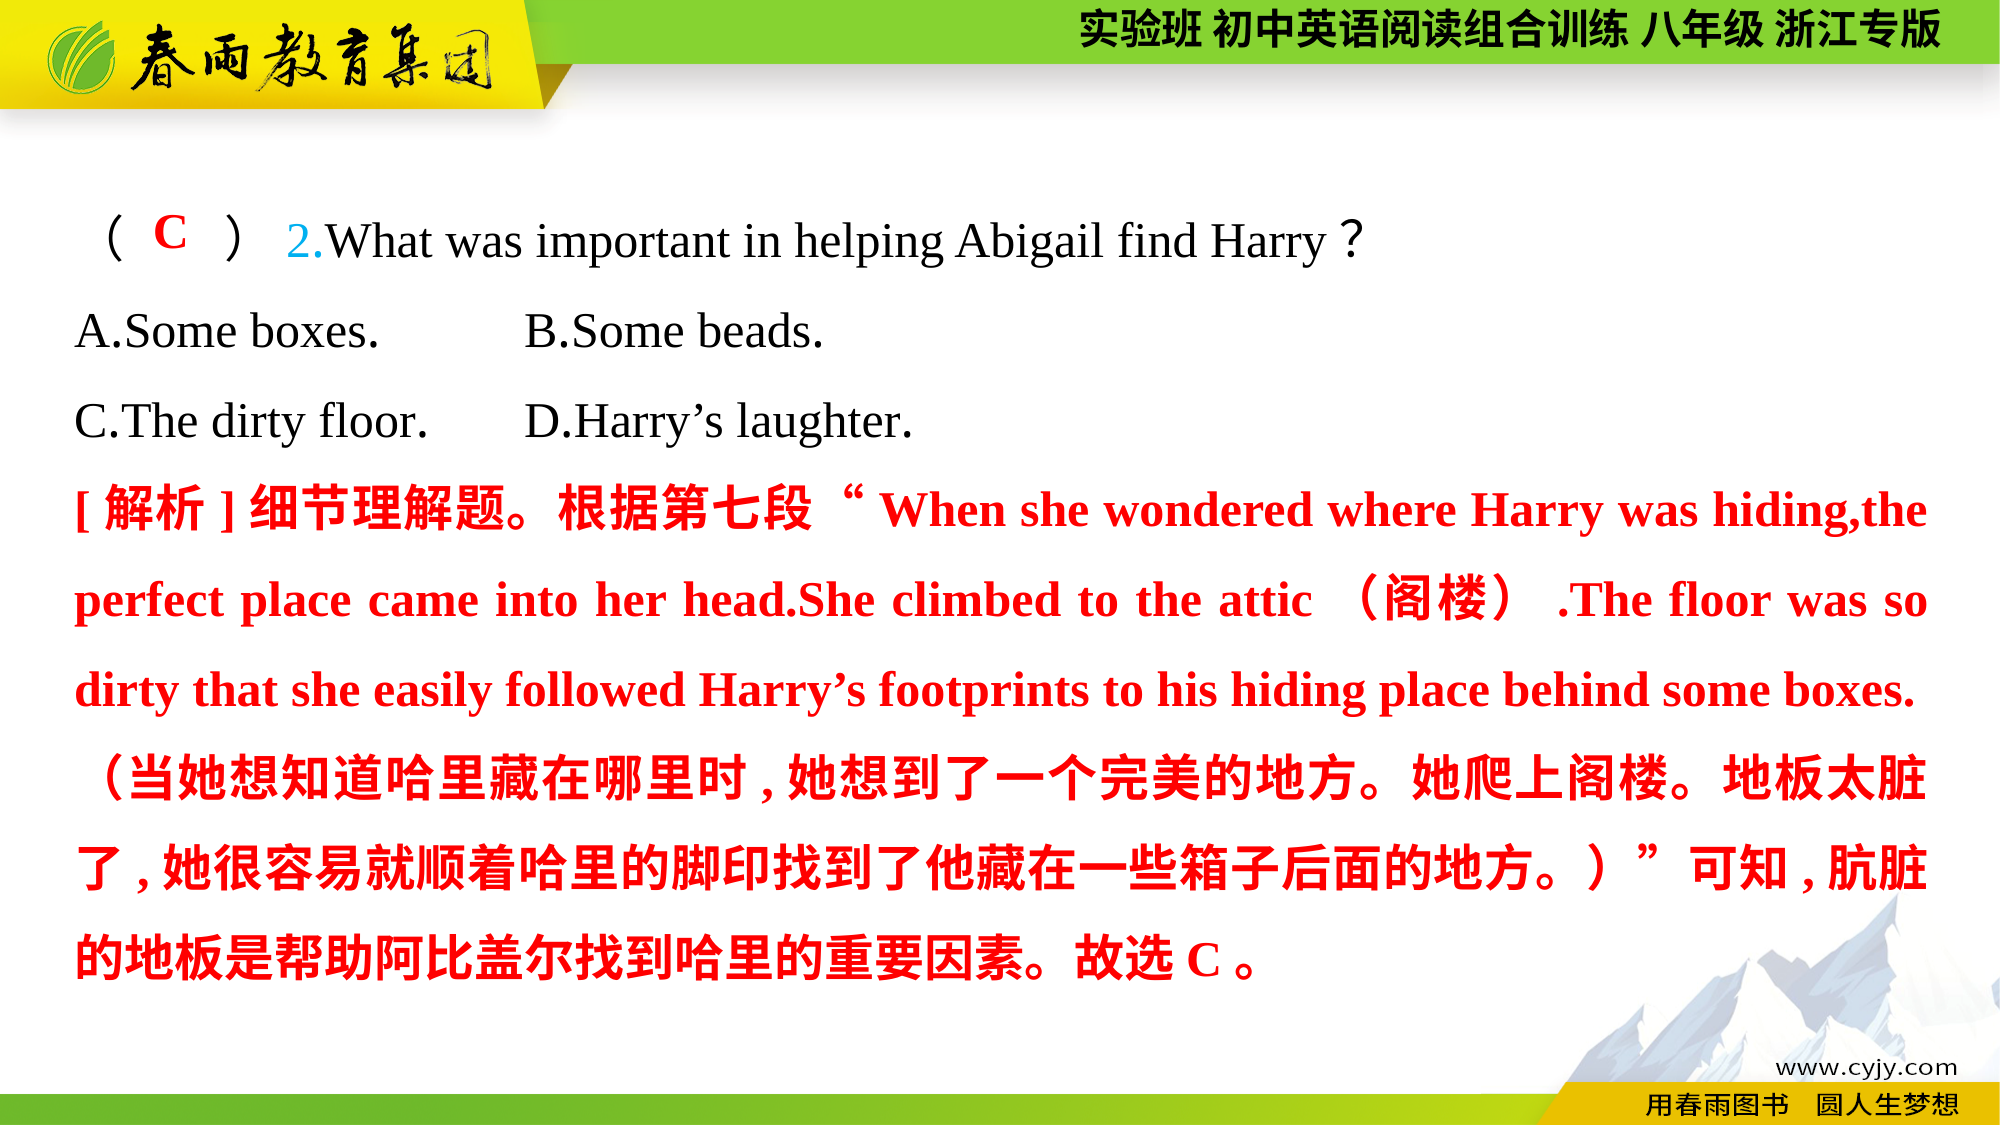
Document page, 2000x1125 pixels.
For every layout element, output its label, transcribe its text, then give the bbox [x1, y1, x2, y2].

list （ ）2.What was important in helping Abigail find Harry？ A.Some boxes. B.Some beads. C.The dirty floor. D.Harry’s laughter. [59, 169, 1944, 439]
text_box [解析]细节理解题。根据第七段“When she wondered where Harry was hiding,the perfect place came into her head.She climbed to the attic（阁楼）.The floor was so dirty that she easily followed Harry’s footprints to his hiding place behind some boxes.（当她想知道哈里藏在哪里时,她想到了一个完美的地方。她爬上阁楼。地板太脏了,她很容易就顺着哈里的脚印找到了他藏在一些箱子后面的地方。）”可知,肮脏的地板是帮助阿比盖尔找到哈里的重要因素。故选C。 [59, 439, 1944, 995]
text_box C [138, 190, 204, 266]
picture [0, 0, 2000, 1125]
